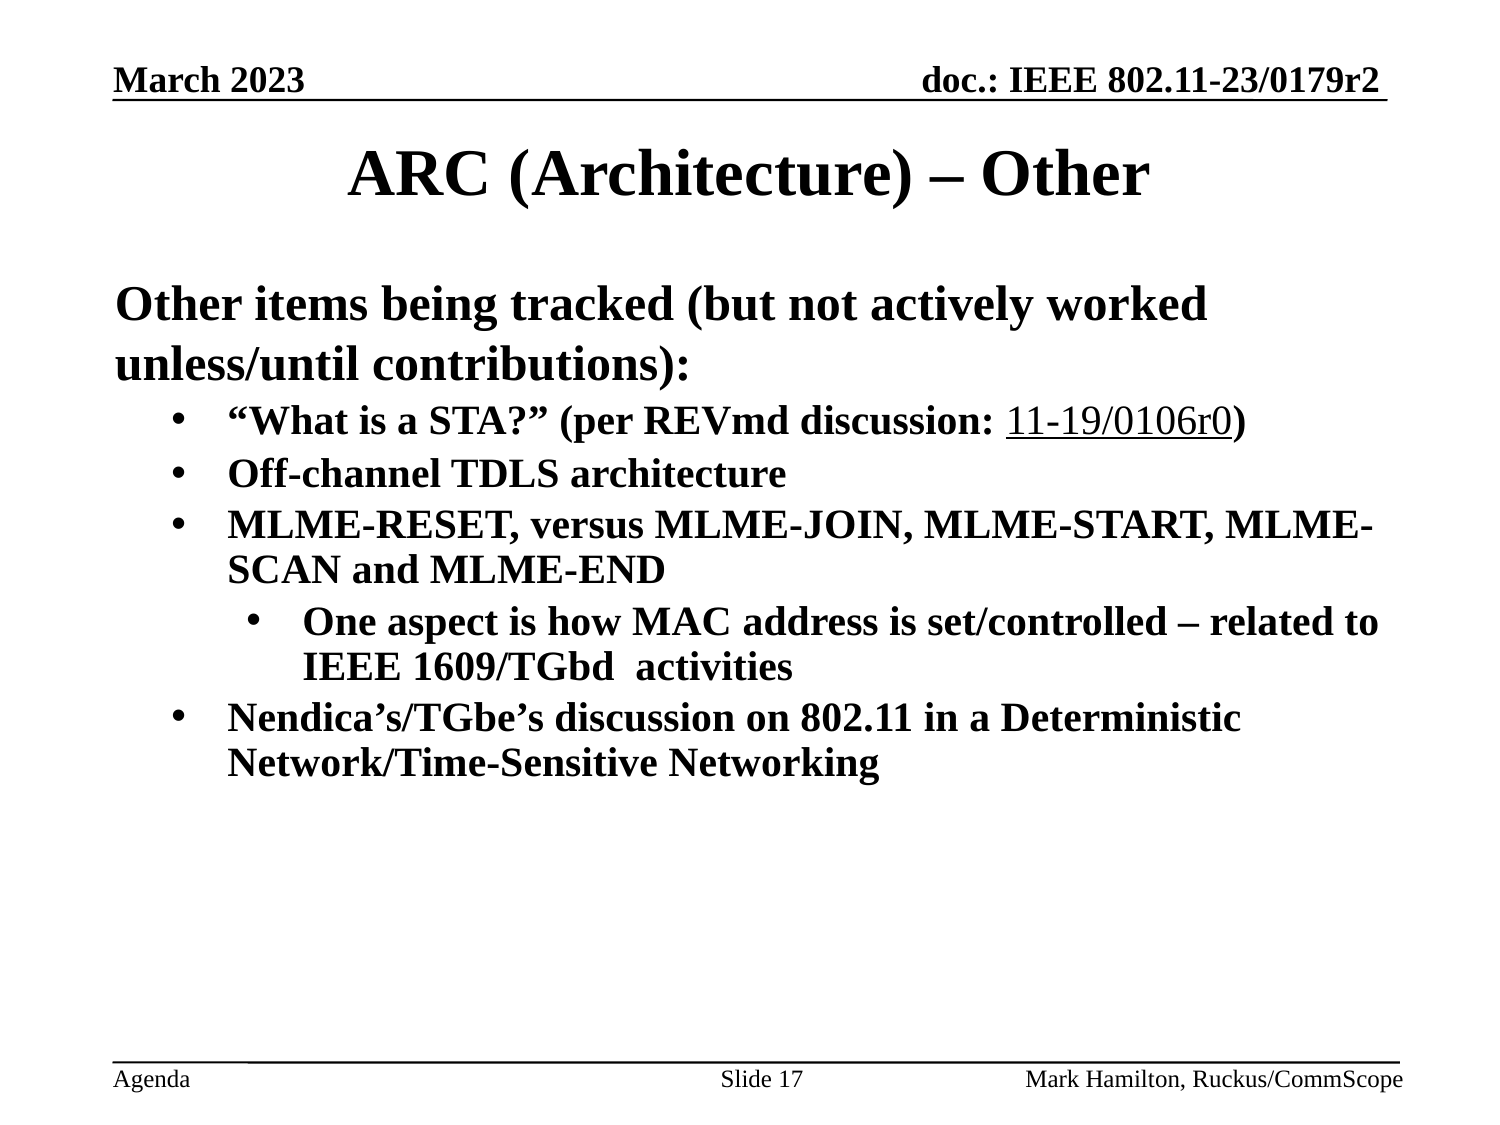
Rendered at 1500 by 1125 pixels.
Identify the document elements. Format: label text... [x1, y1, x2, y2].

title ARC (Architecture) – Other [112, 125, 1388, 213]
text_box Other items being tracked (but not actively worked unless/until contributions): “What is a STA?” (per REVmd discussion: 11-19/0106r0) Off-channel TDLS architecture MLME-RESET, versus MLME-JOIN, MLME-START, MLME-SCAN and MLME-END One aspect is how MAC address is set/controlled – related to IEEE 1609/TGbd activities Nendica’s/TGbe’s discussion on 802.11 in a Deterministic Network/Time-Sensitive Networking [99, 262, 1400, 1025]
